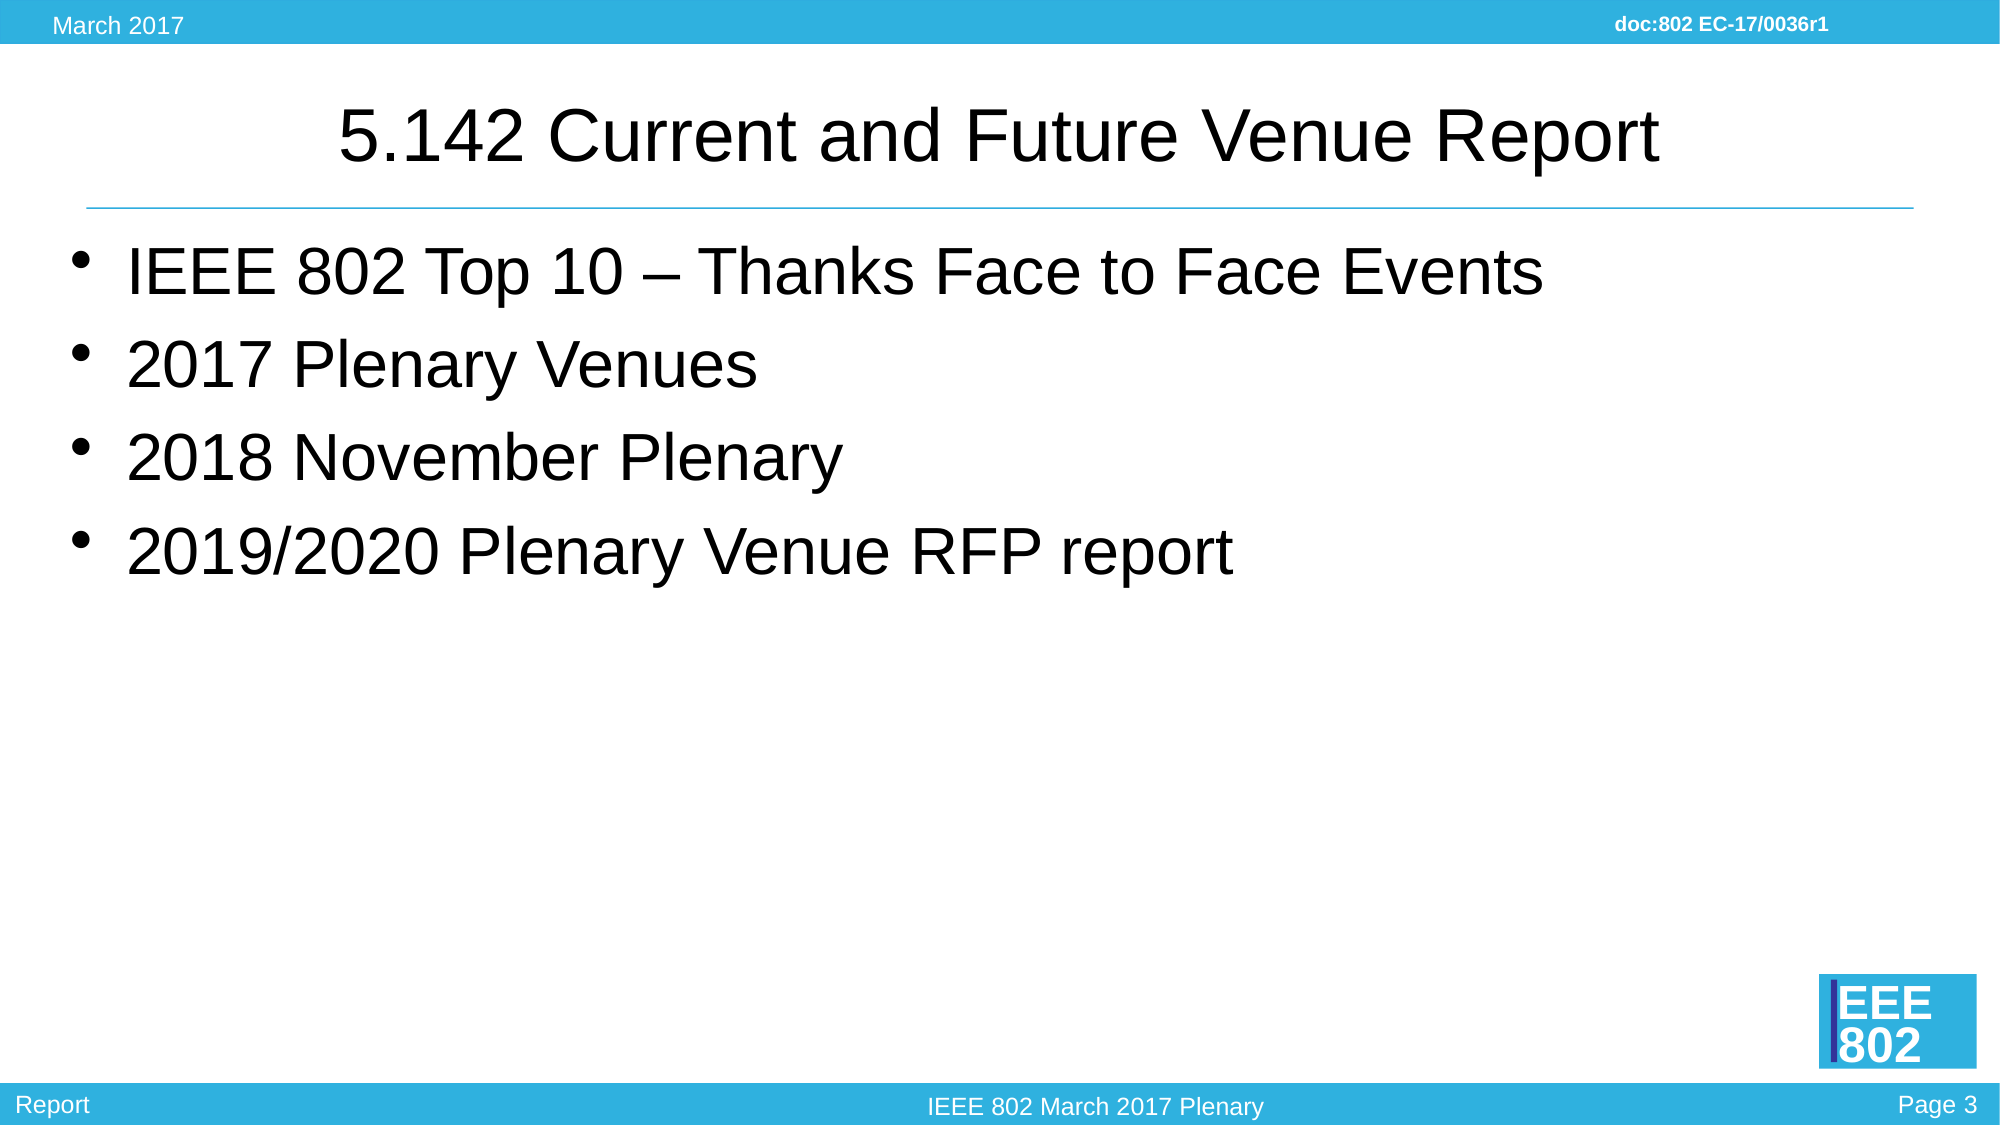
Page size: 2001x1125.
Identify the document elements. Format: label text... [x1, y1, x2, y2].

title 5.142 Current and Future Venue Report [99, 66, 1900, 197]
list IEEE 802 Top 10 – Thanks Face to Face Events 2017 Plenary Venues 2018 November Plenary 2019/2020 Plenary Venue RFP report [54, 220, 1855, 963]
